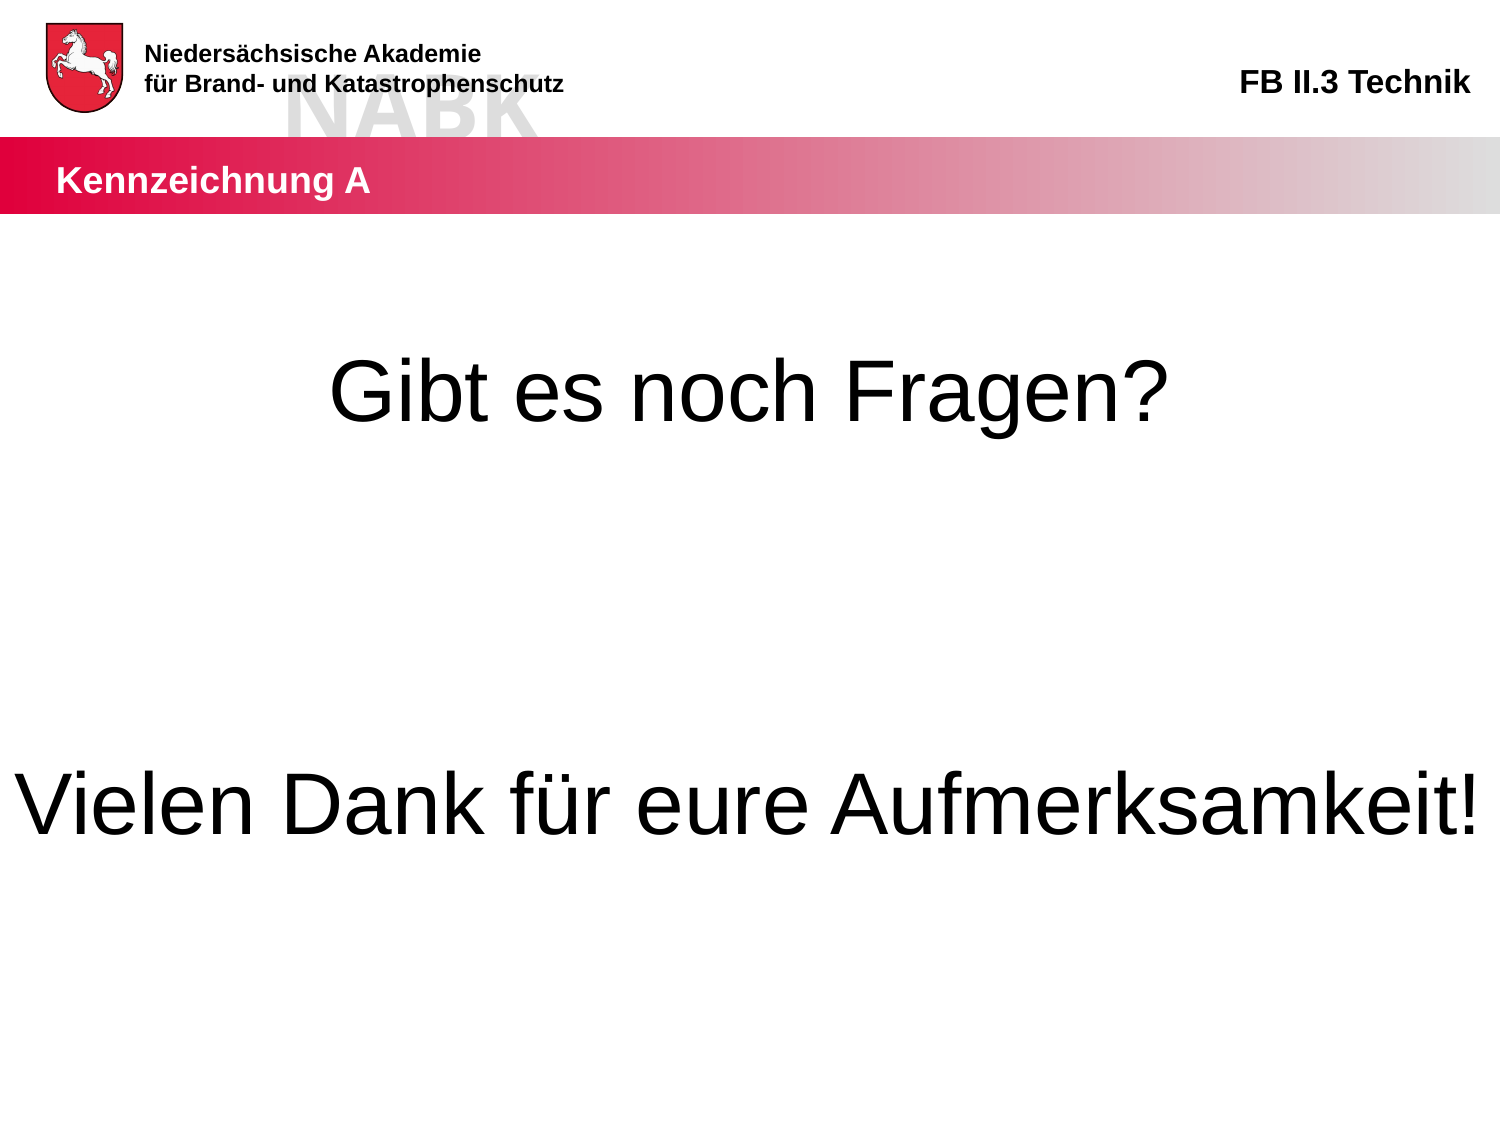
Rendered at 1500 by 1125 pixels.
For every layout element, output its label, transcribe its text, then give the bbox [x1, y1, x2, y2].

text_box Vielen Dank für eure Aufmerksamkeit! [0, 739, 1500, 860]
text_box Gibt es noch Fragen? [0, 326, 1500, 446]
picture [45, 22, 124, 114]
